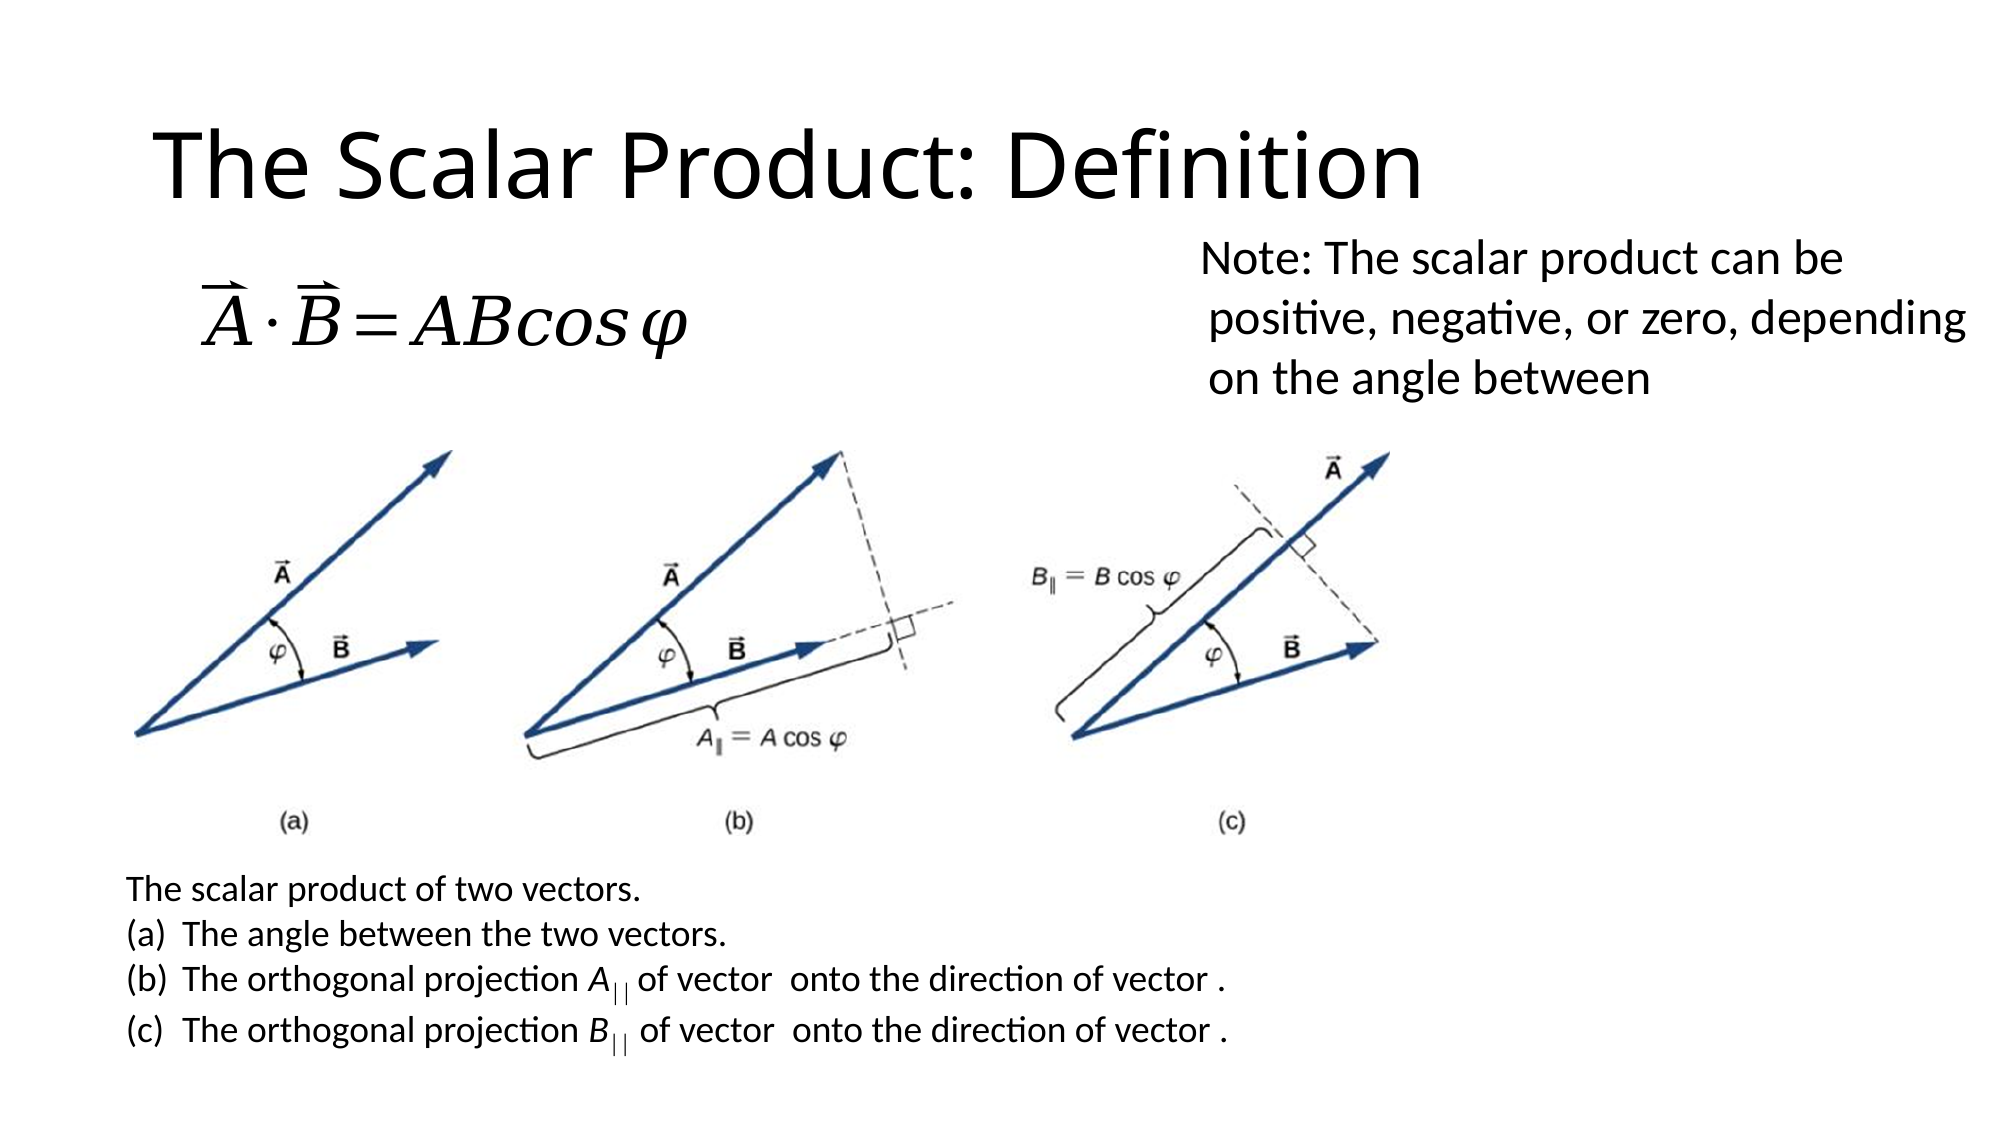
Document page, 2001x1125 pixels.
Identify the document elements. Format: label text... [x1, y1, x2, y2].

title The Scalar Product: Definition [137, 59, 1863, 278]
picture [134, 450, 1390, 836]
